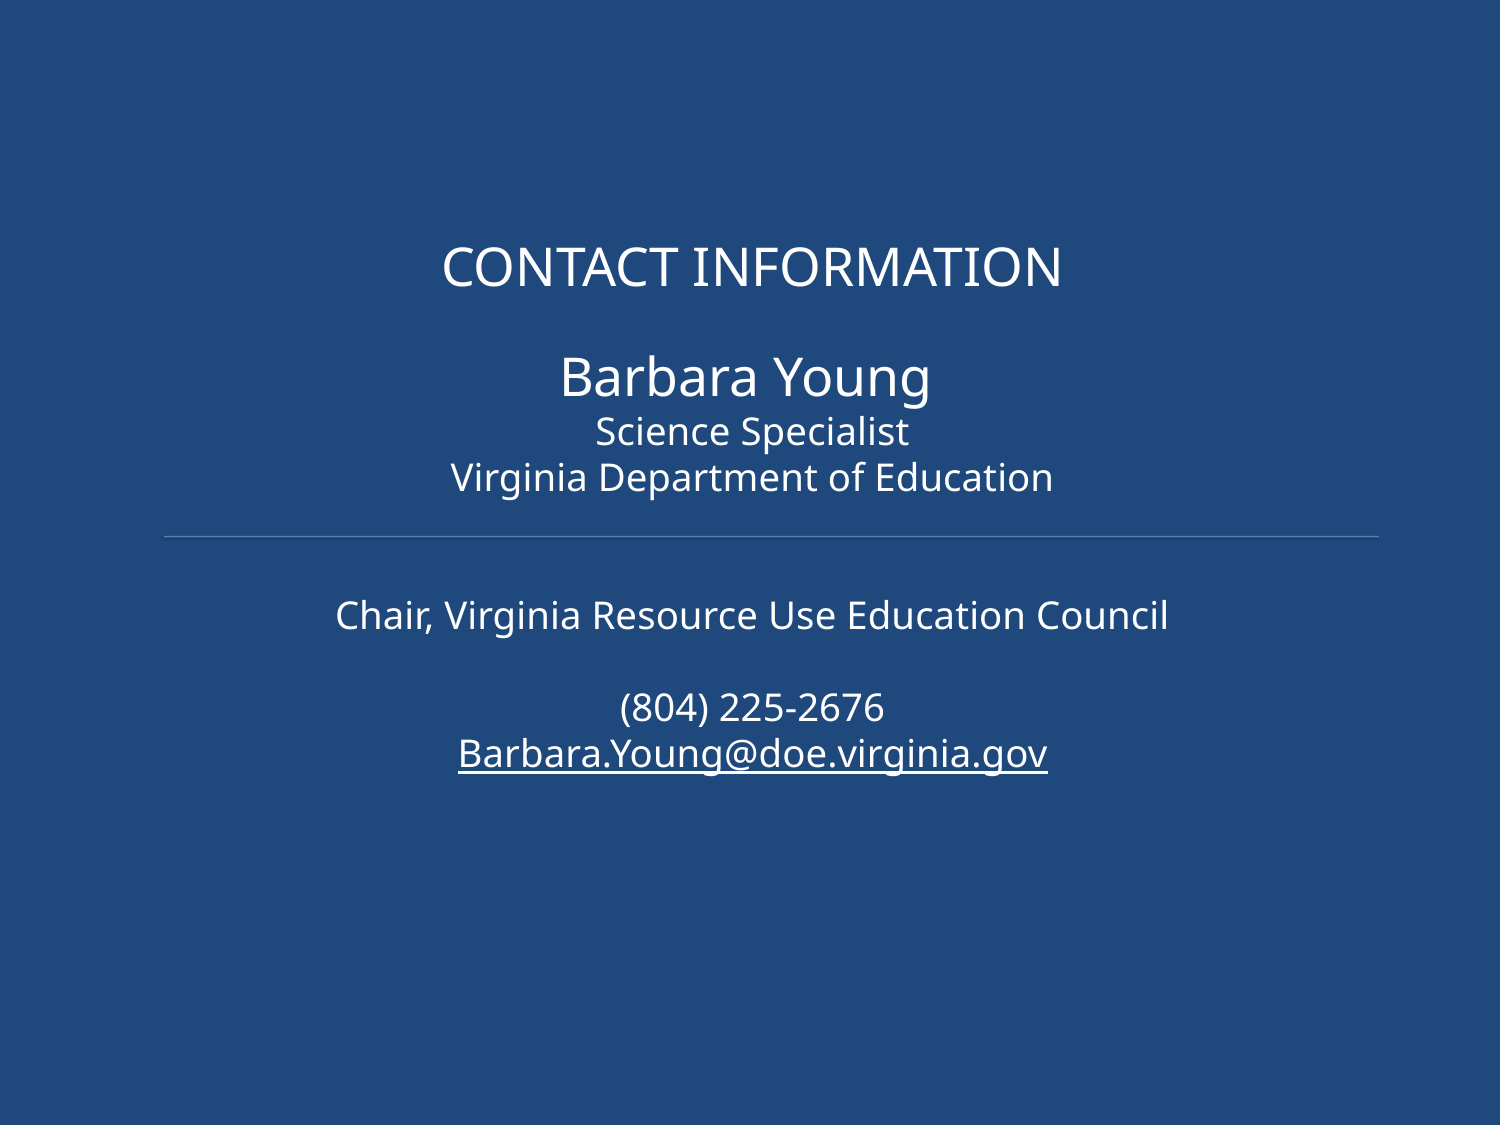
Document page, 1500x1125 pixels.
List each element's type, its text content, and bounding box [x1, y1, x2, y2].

list CONTACT INFORMATION Barbara Young Science Specialist Virginia Department of Education Chair, Virginia Resource Use Education Council (804) 225-2676 Barbara.Young@doe.virginia.gov [118, 224, 1394, 787]
